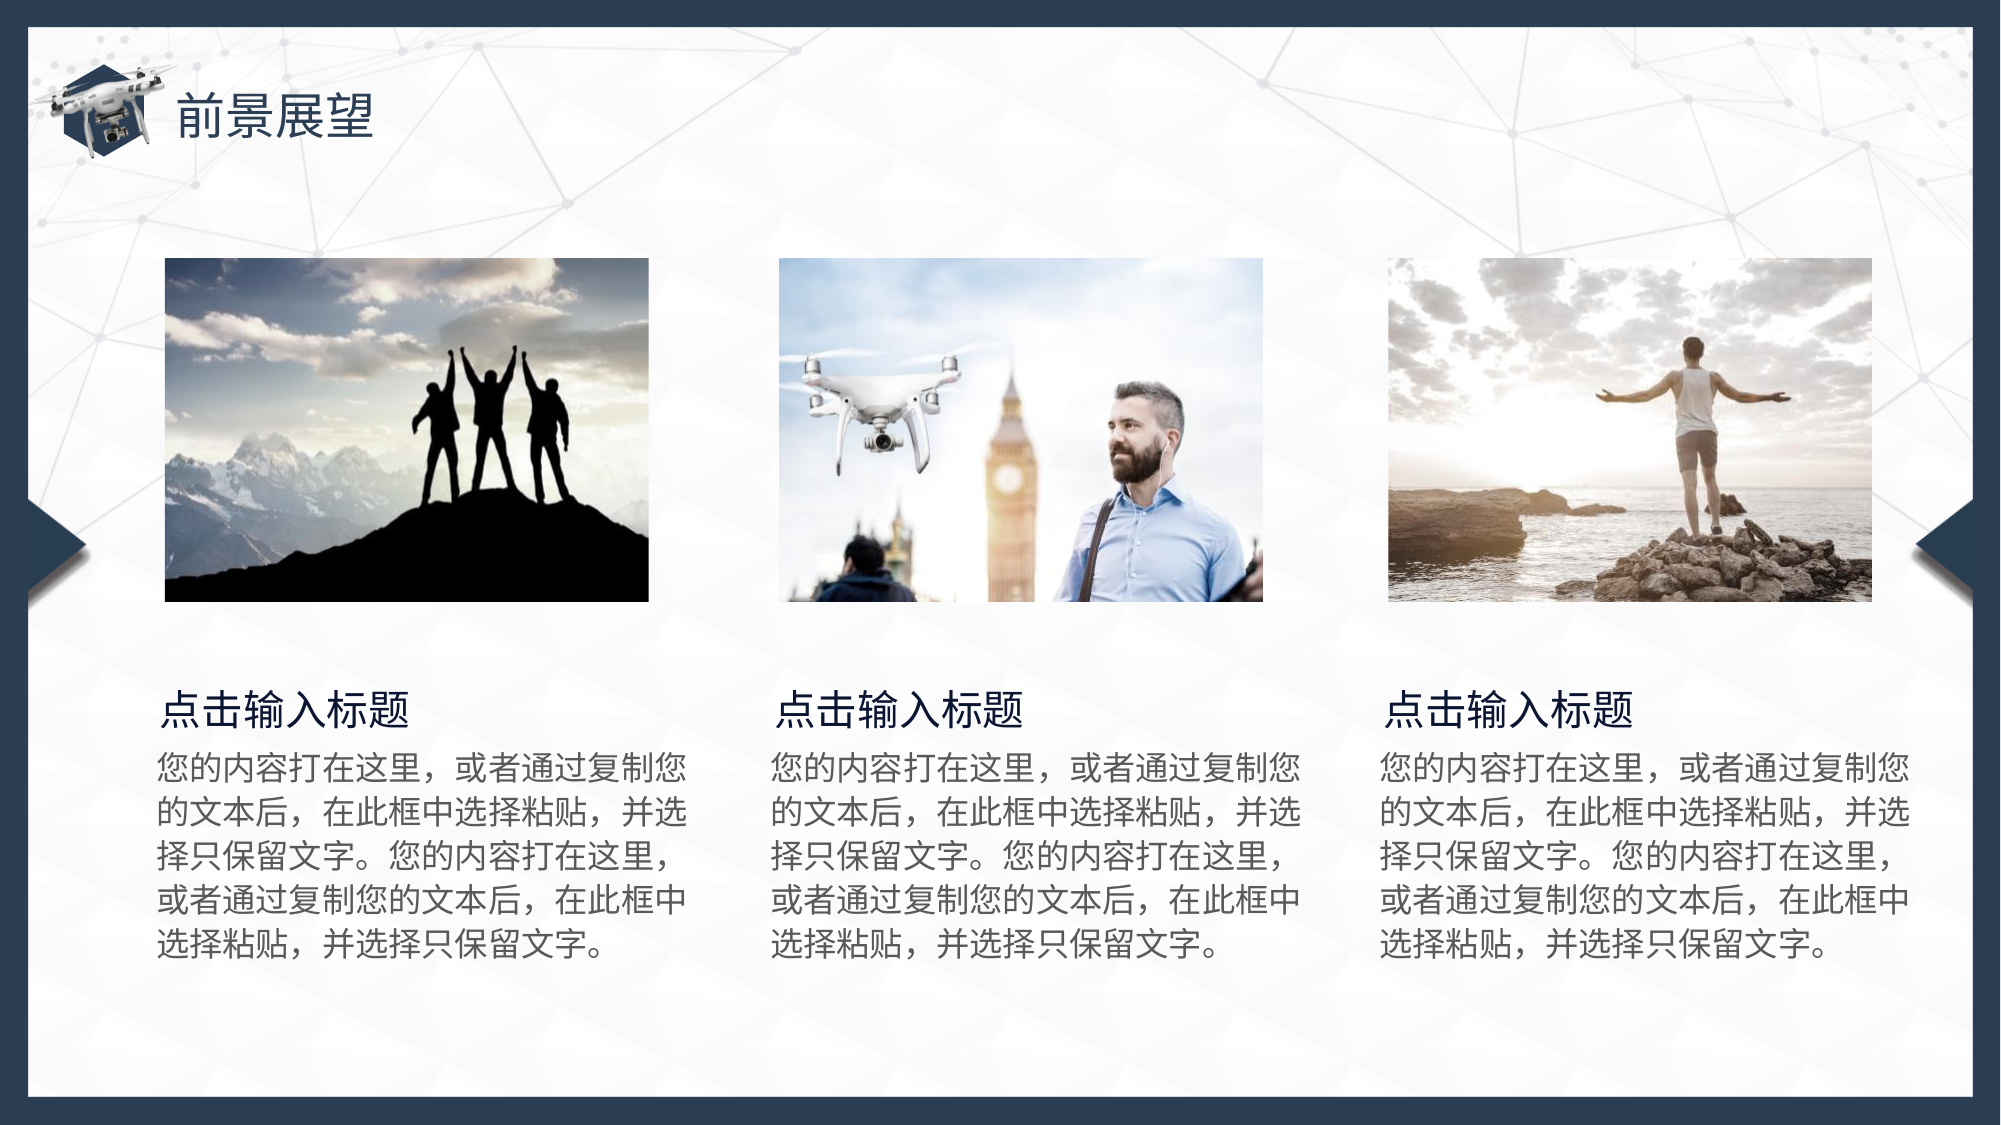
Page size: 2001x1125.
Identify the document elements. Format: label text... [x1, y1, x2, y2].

text_box 点击输入标题 [1356, 673, 1751, 745]
text_box 您的内容打在这里，或者通过复制您的文本后，在此框中选择粘贴，并选择只保留文字。您的内容打在这里，或者通过复制您的文本后，在此框中选择粘贴，并选择只保留文字。 [747, 732, 1336, 1035]
text_box [164, 258, 650, 602]
text_box 点击输入标题 [747, 673, 1142, 745]
text_box 您的内容打在这里，或者通过复制您的文本后，在此框中选择粘贴，并选择只保留文字。您的内容打在这里，或者通过复制您的文本后，在此框中选择粘贴，并选择只保留文字。 [133, 732, 722, 1035]
picture [0, 0, 2001, 1125]
text_box 前景展望 [179, 77, 442, 153]
text_box 您的内容打在这里，或者通过复制您的文本后，在此框中选择粘贴，并选择只保留文字。您的内容打在这里，或者通过复制您的文本后，在此框中选择粘贴，并选择只保留文字。 [1357, 732, 1946, 1035]
text_box 点击输入标题 [133, 673, 528, 745]
text_box [778, 258, 1264, 602]
text_box [1387, 258, 1873, 602]
